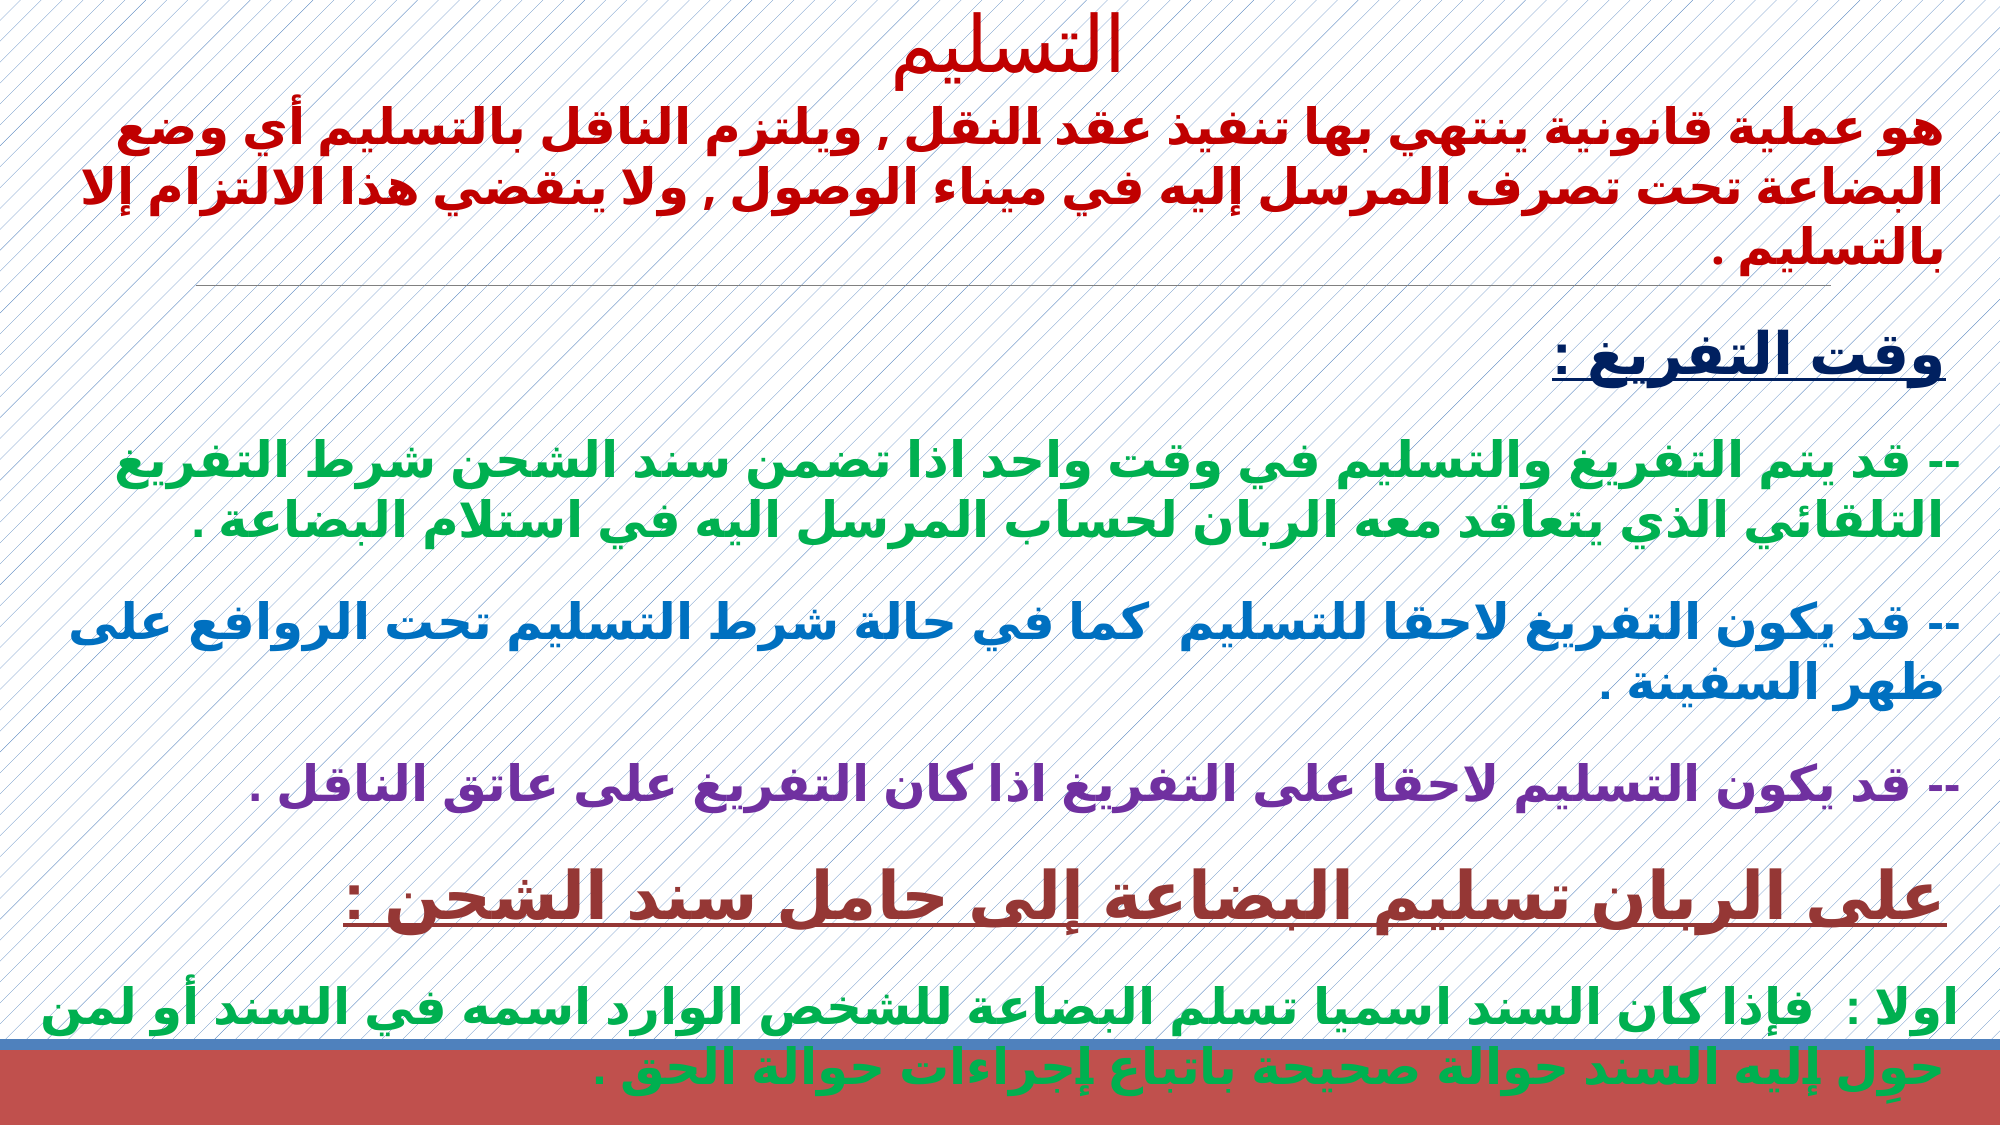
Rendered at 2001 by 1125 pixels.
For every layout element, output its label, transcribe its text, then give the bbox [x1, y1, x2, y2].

title التسليم [171, 0, 1822, 86]
list هو عملية قانونية ينتهي بها تنفيذ عقد النقل , ويلتزم الناقل بالتسليم أي وضع البضاعة تحت تصرف المرسل إليه في ميناء الوصول , ولا ينقضي هذا الالتزام إلا بالتسليم . وقت التفريغ : -- قد يتم التفريغ والتسليم في وقت واحد اذا تضمن سند الشحن شرط التفريغ التلقائي الذي يتعاقد معه الربان لحساب المرسل اليه في استلام البضاعة . -- قد يكون التفريغ لاحقا للتسليم كما في حالة شرط التسليم تحت الروافع على ظهر السفينة . -- قد يكون التسليم لاحقا على التفريغ اذا كان التفريغ على عاتق الناقل . على الربان تسليم البضاعة إلى حامل سند الشحن : اولا : فإذا كان السند اسميا تسلم البضاعة للشخص الوارد اسمه في السند أو لمن حوِل إليه السند حوالة صحيحة باتباع إجراءات حوالة الحق . [39, 86, 1961, 1040]
